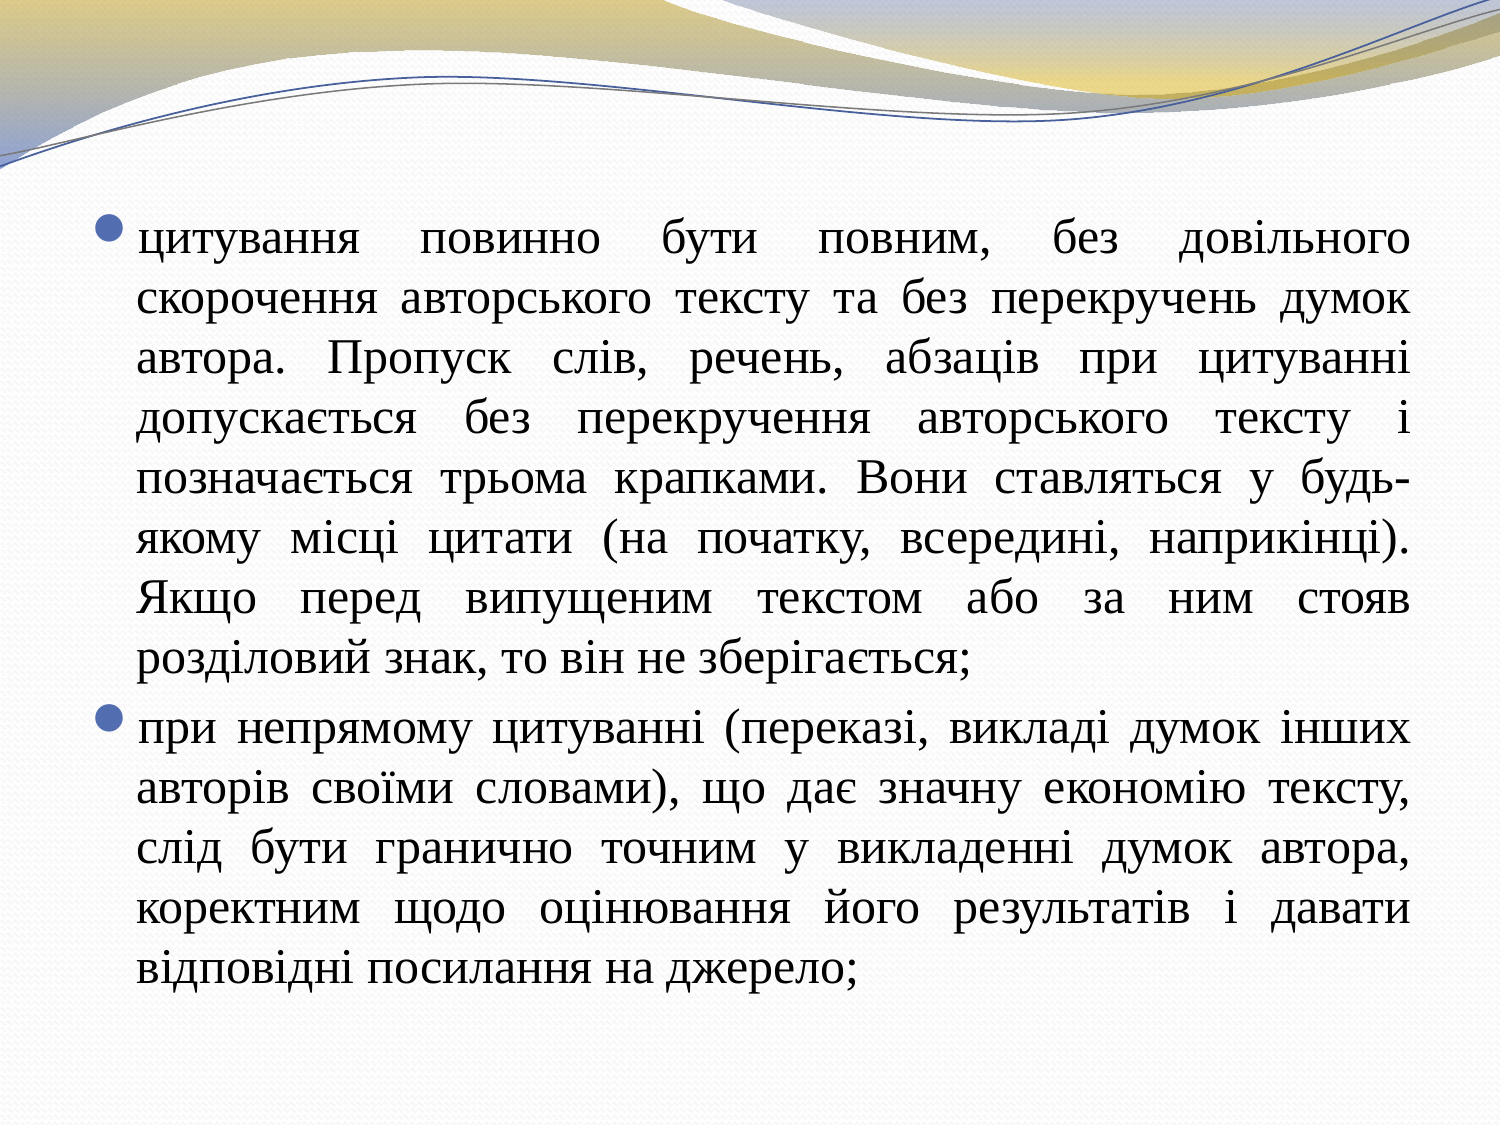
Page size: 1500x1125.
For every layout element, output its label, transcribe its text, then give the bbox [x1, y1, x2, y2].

list цитування повинно бути повним, без довільного скорочення авторського тексту та без перекручень думок автора. Пропуск слів, речень, абзаців при цитуванні допускається без перекручення авторського тексту і позначається трьома крапками. Вони ставляться у будь-якому місці цитати (на початку, всередині, наприкінці). Якщо перед випущеним текстом або за ним стояв розділовий знак, то він не зберігається; при непрямому цитуванні (переказі, викладі думок інших авторів своїми словами), що дає значну економію тексту, слід бути гранично точним у викладенні думок автора, коректним щодо оцінювання його результатів і давати відповідні посилання на джерело; [76, 196, 1427, 1070]
